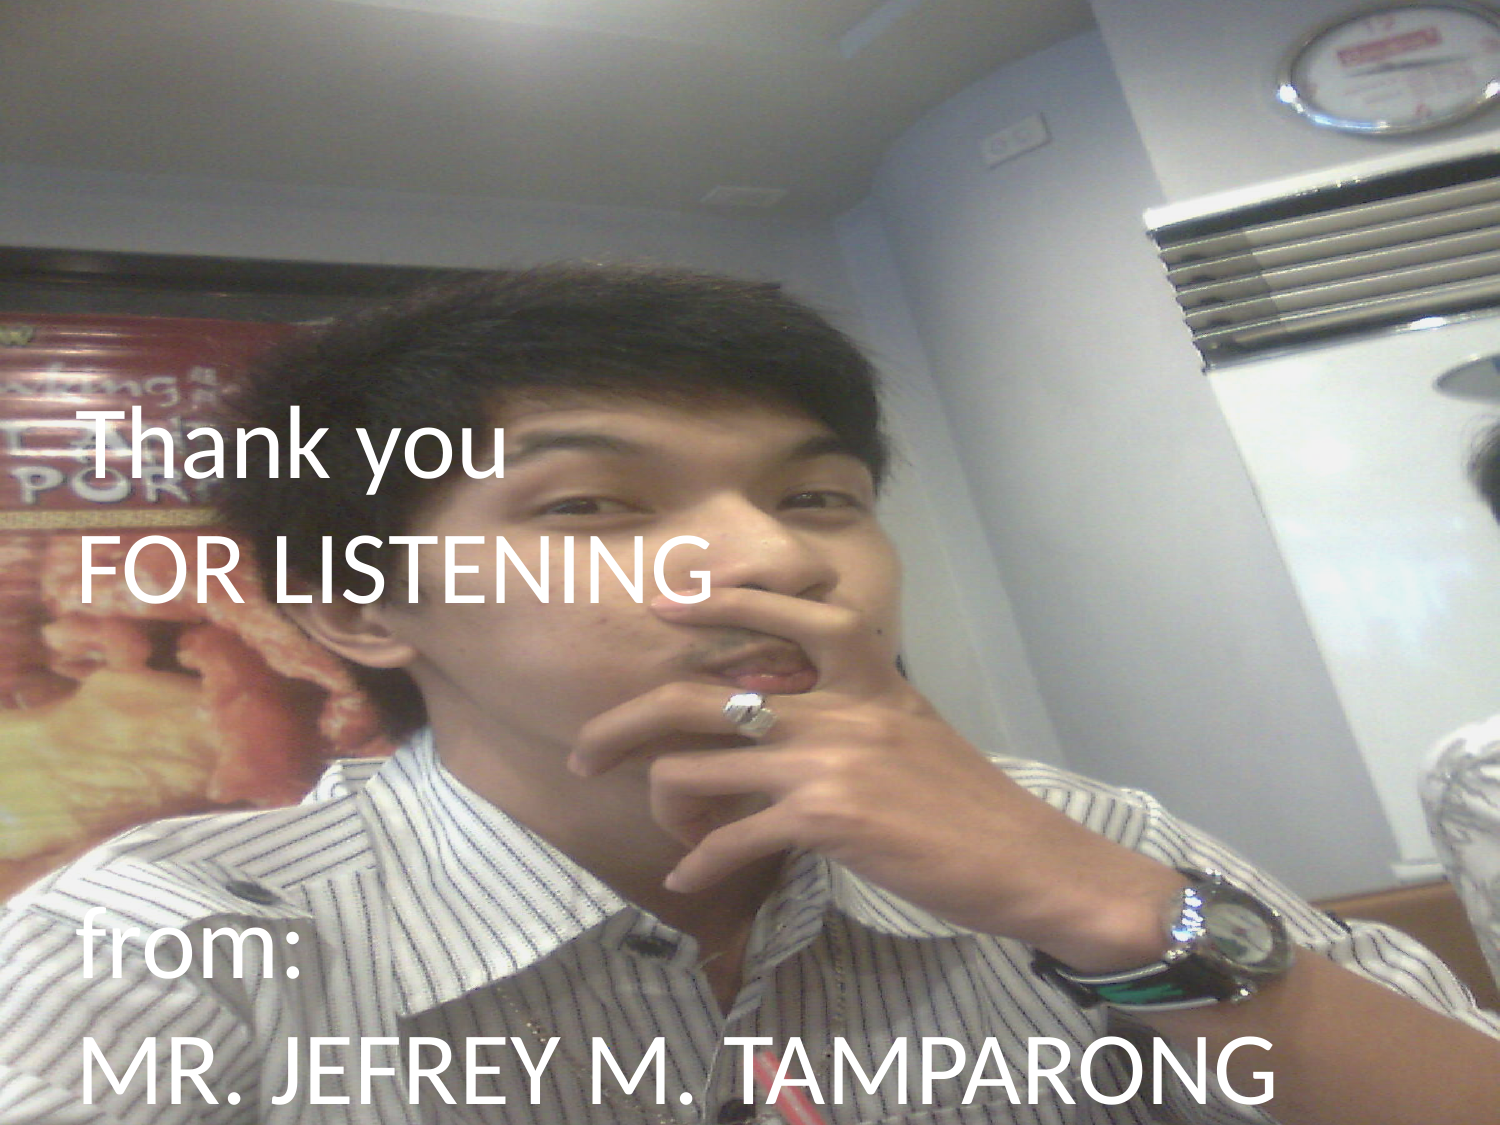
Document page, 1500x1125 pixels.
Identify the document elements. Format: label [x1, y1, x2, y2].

list [0, 0, 1500, 1125]
